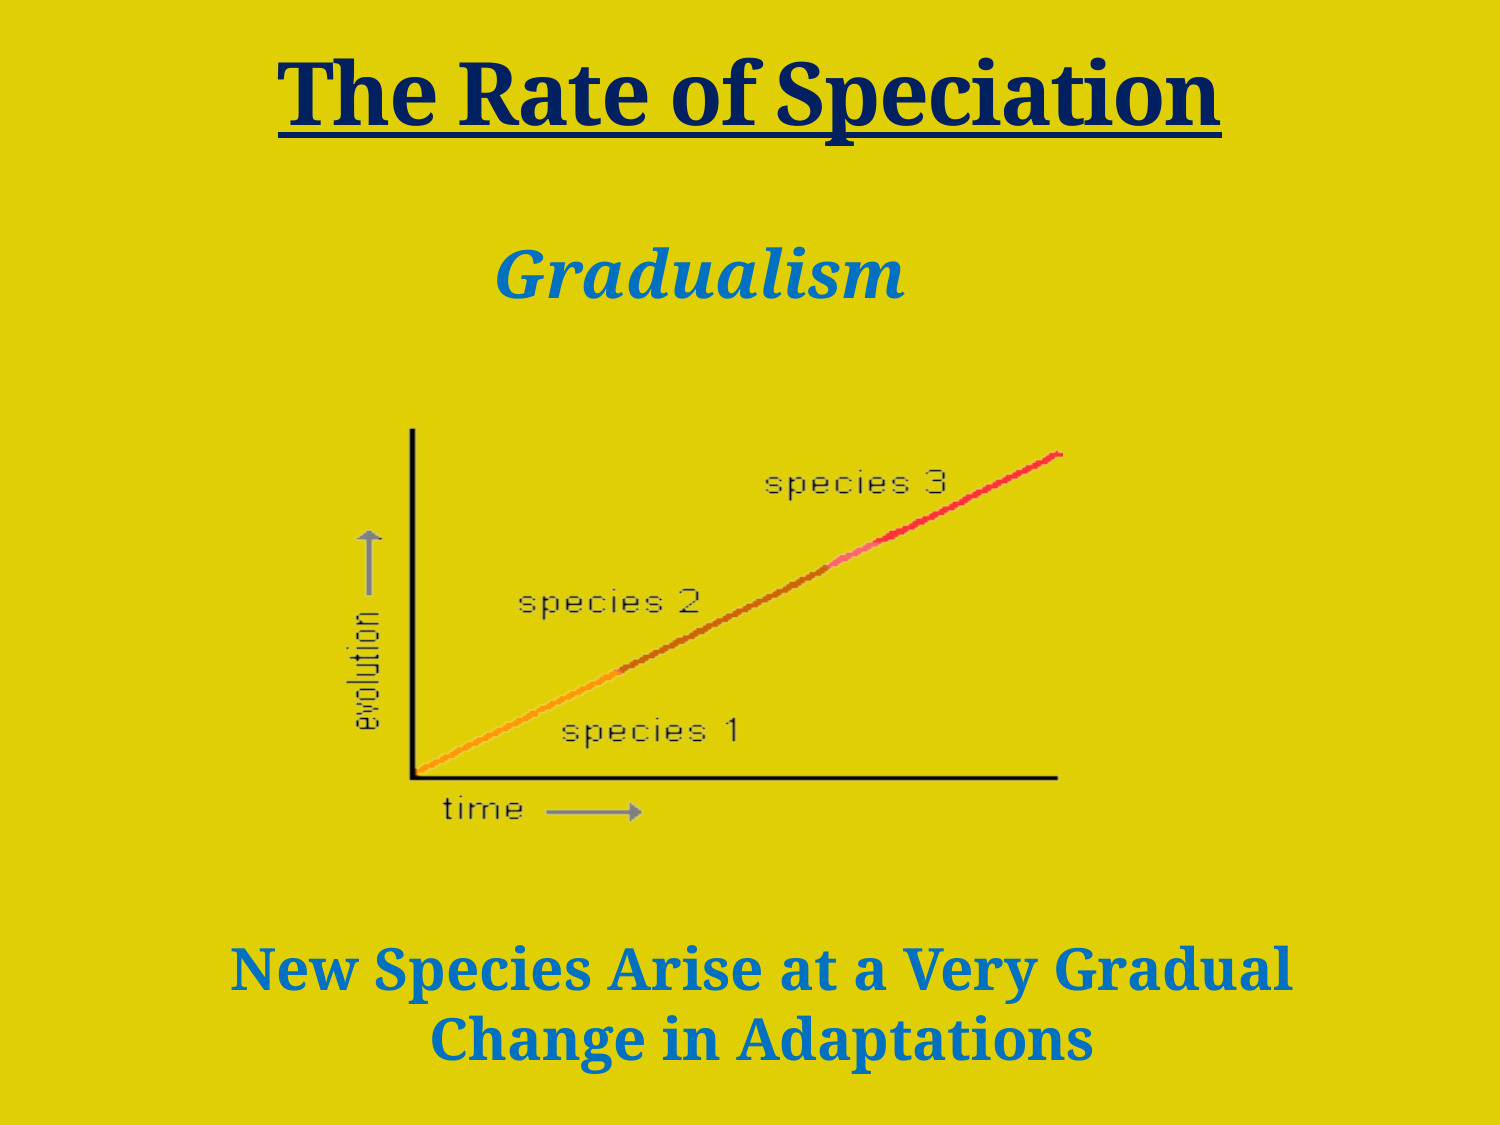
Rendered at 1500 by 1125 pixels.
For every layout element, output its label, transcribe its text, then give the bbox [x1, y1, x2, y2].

text_box New Species Arise at a Very Gradual Change in Adaptations [187, 924, 1338, 1080]
text_box Gradualism [425, 224, 975, 320]
picture [337, 424, 1063, 825]
title The Rate of Speciation [74, 0, 1425, 150]
